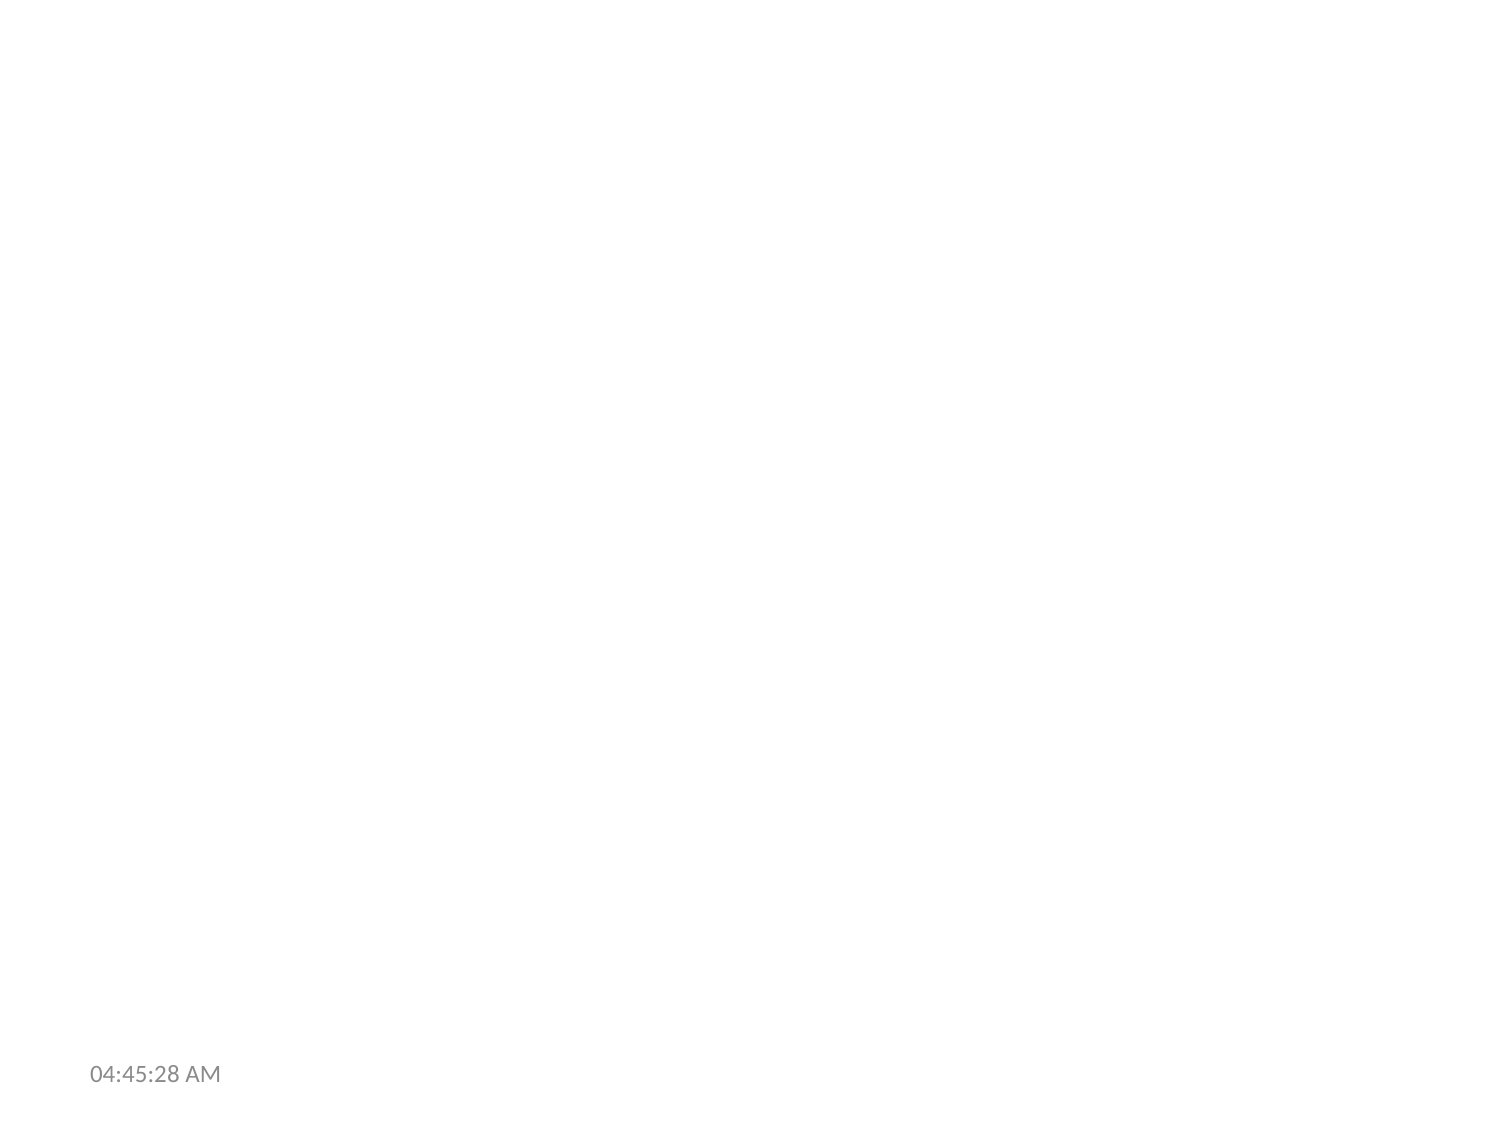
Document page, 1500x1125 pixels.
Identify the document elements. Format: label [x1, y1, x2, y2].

slide_number [75, 1042, 425, 1103]
